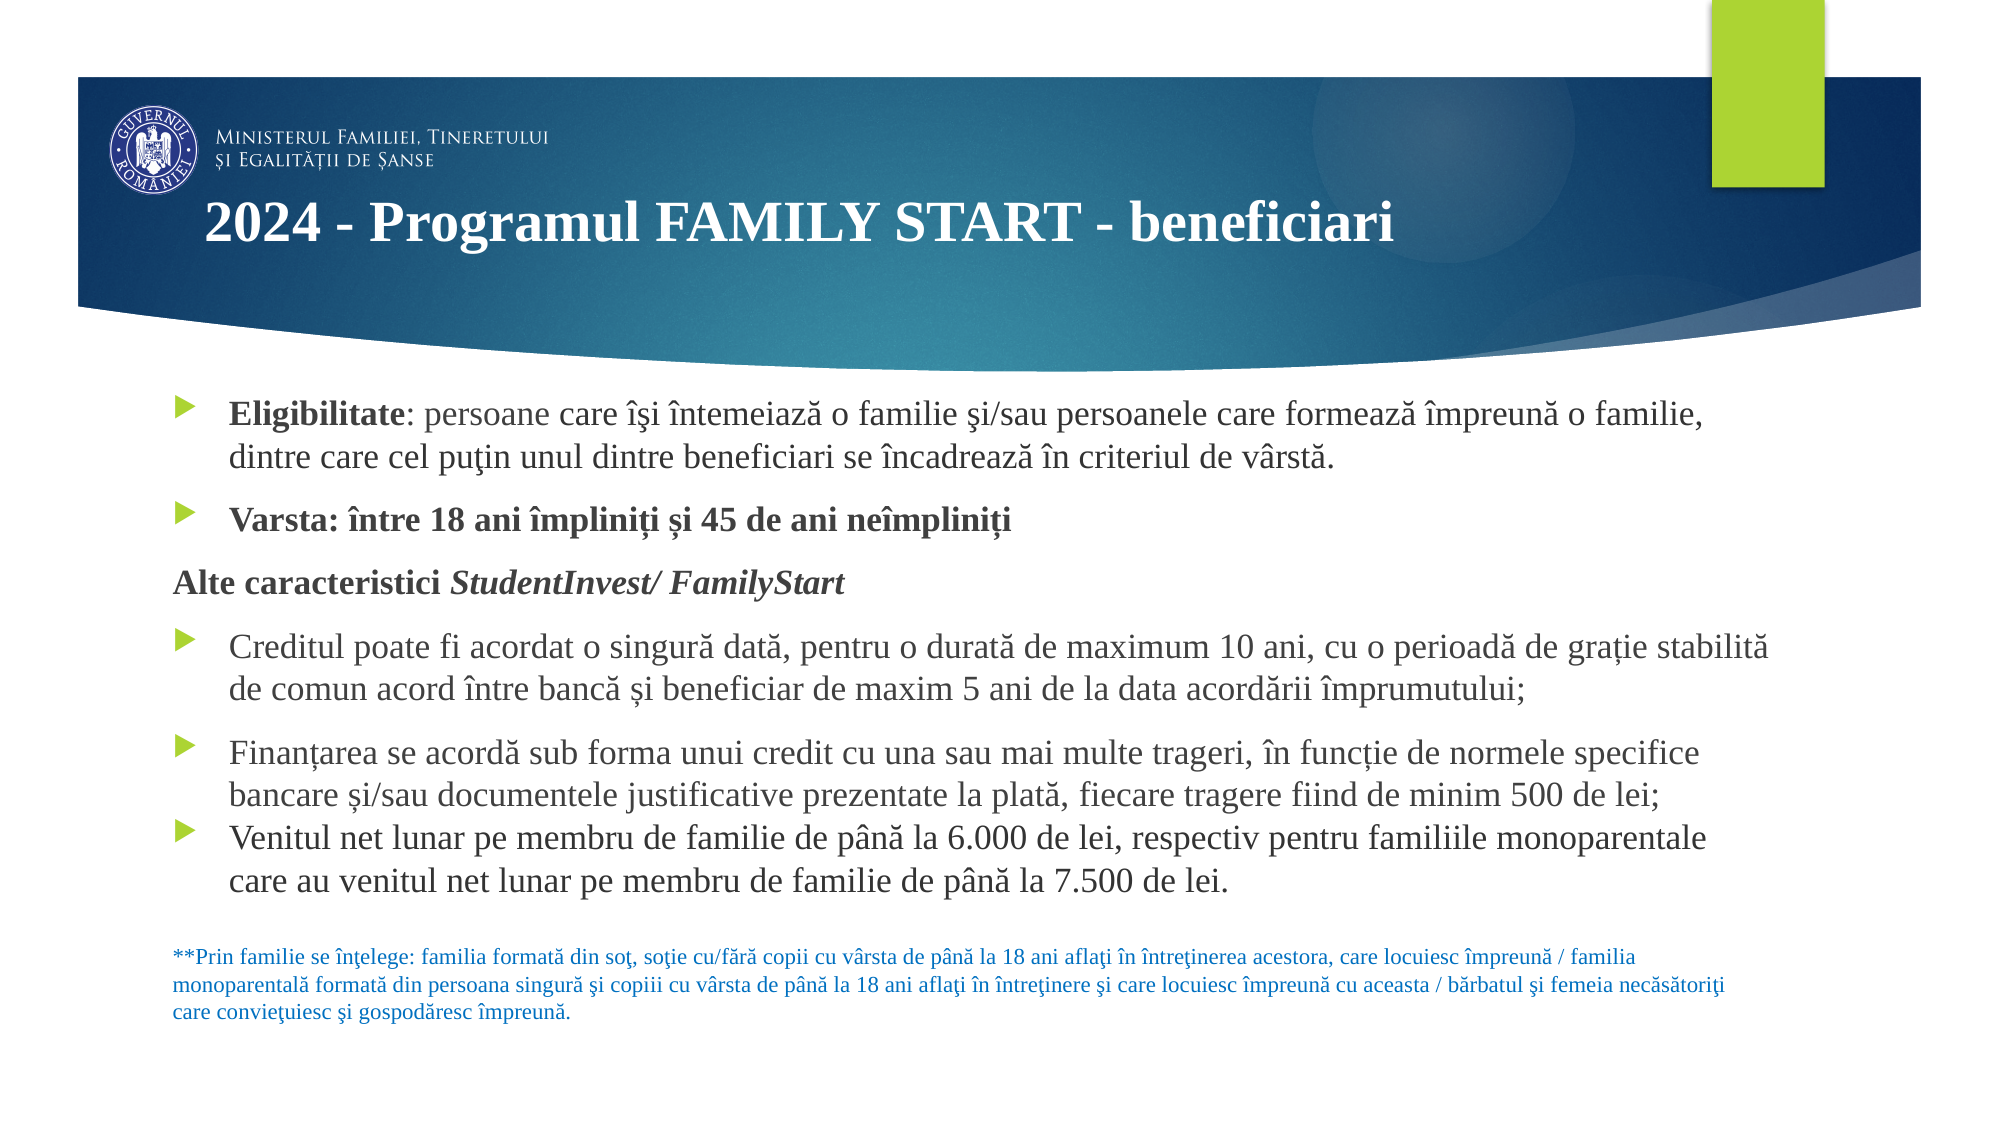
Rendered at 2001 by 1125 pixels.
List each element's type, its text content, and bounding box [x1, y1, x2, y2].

picture [109, 105, 548, 195]
list Eligibilitate: persoane care îşi întemeiază o familie şi/sau persoanele care formează împreună o familie, dintre care cel puţin unul dintre beneficiari se încadrează în criteriul de vârstă. Varsta: între 18 ani împliniți și 45 de ani neîmpliniți Alte caracteristici StudentInvest/ FamilyStart Creditul poate fi acordat o singură dată, pentru o durată de maximum 10 ani, cu o perioadă de grație stabilită de comun acord între bancă și beneficiar de maxim 5 ani de la data acordării împrumutului; Finanțarea se acordă sub forma unui credit cu una sau mai multe trageri, în funcție de normele specifice bancare și/sau documentele justificative prezentate la plată, fiecare tragere fiind de minim 500 de lei; Venitul net lunar pe membru de familie de până la 6.000 de lei, respectiv pentru familiile monoparentale care au venitul net lunar pe membru de familie de până la 7.500 de lei. **Prin familie se înţelege: familia formată din soţ, soţie cu/fără copii cu vârsta de până la 18 ani aflaţi în întreţinerea acestora, care locuiesc împreună / familia monoparentală formată din persoana singură şi copiii cu vârsta de până la 18 ani aflaţi în întreţinere şi care locuiesc împreună cu aceasta / bărbatul şi femeia necăsătoriţi care convieţuiesc şi gospodăresc împreună. [157, 382, 1787, 1055]
title 2024 - Programul FAMILY START - beneficiari [189, 159, 1627, 276]
